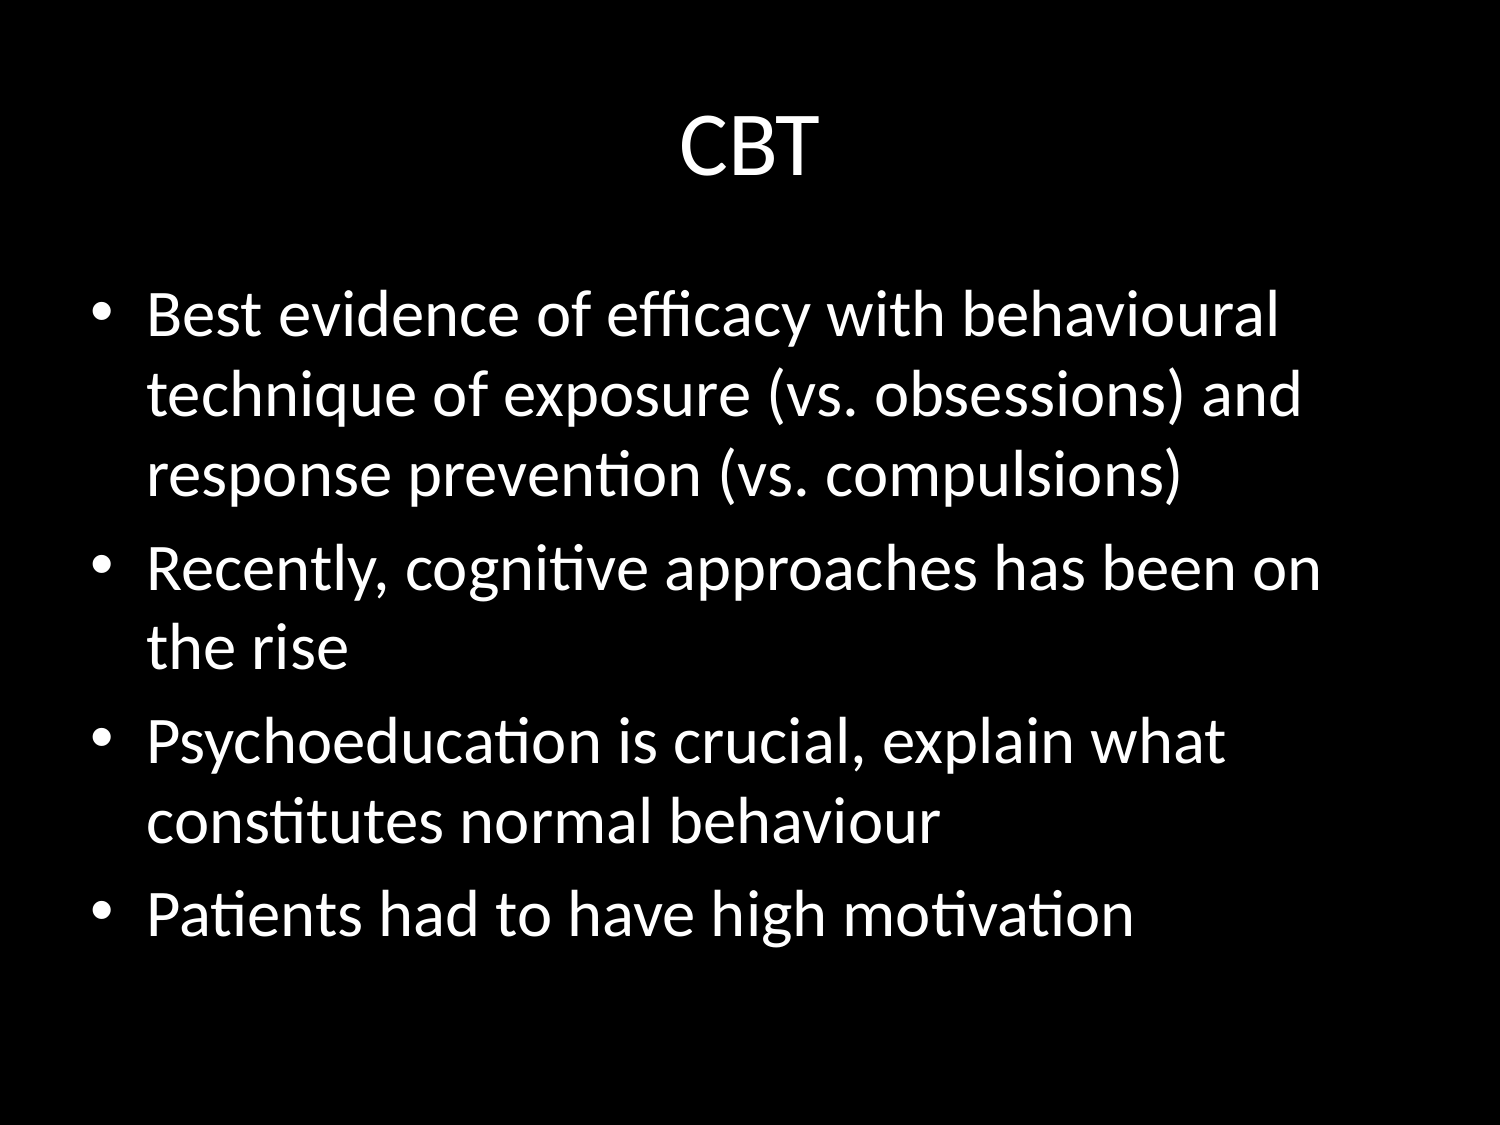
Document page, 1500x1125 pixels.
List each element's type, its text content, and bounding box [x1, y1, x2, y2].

title CBT [75, 45, 1425, 233]
list Best evidence of efficacy with behavioural technique of exposure (vs. obsessions) and response prevention (vs. compulsions) Recently, cognitive approaches has been on the rise Psychoeducation is crucial, explain what constitutes normal behaviour Patients had to have high motivation [75, 262, 1425, 1005]
